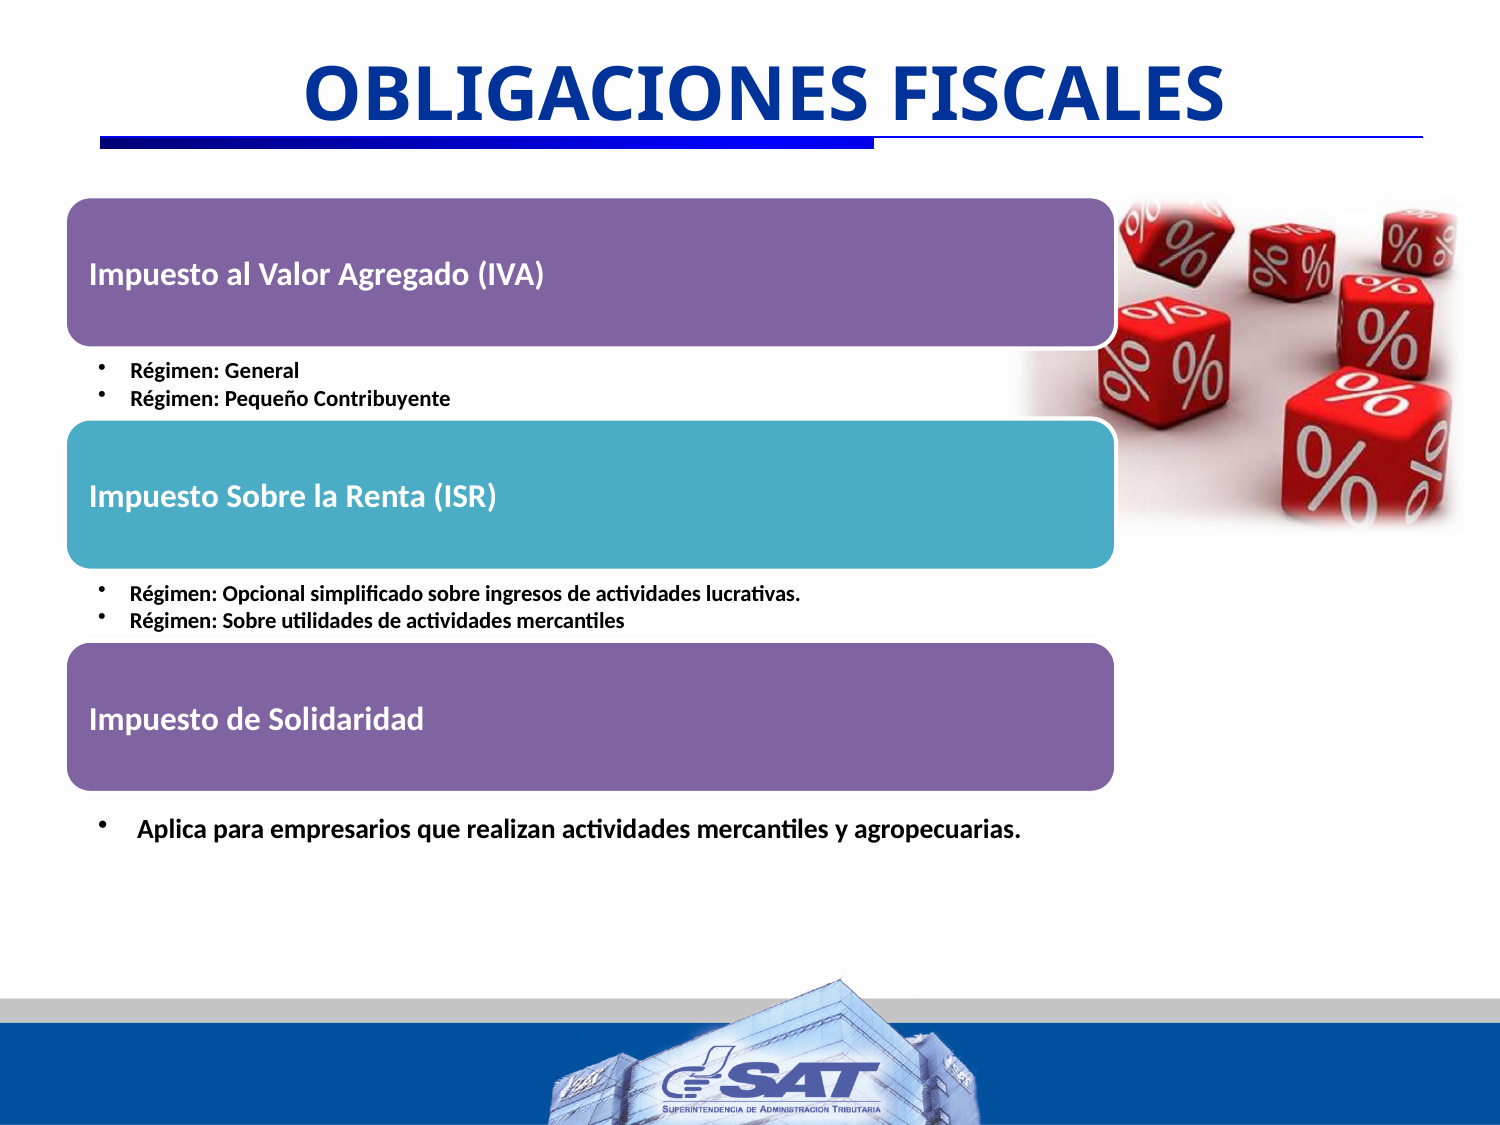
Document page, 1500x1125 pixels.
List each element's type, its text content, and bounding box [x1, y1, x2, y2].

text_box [64, 196, 1117, 864]
title OBLIGACIONES FISCALES [93, 30, 1436, 144]
picture [0, 0, 1500, 1125]
